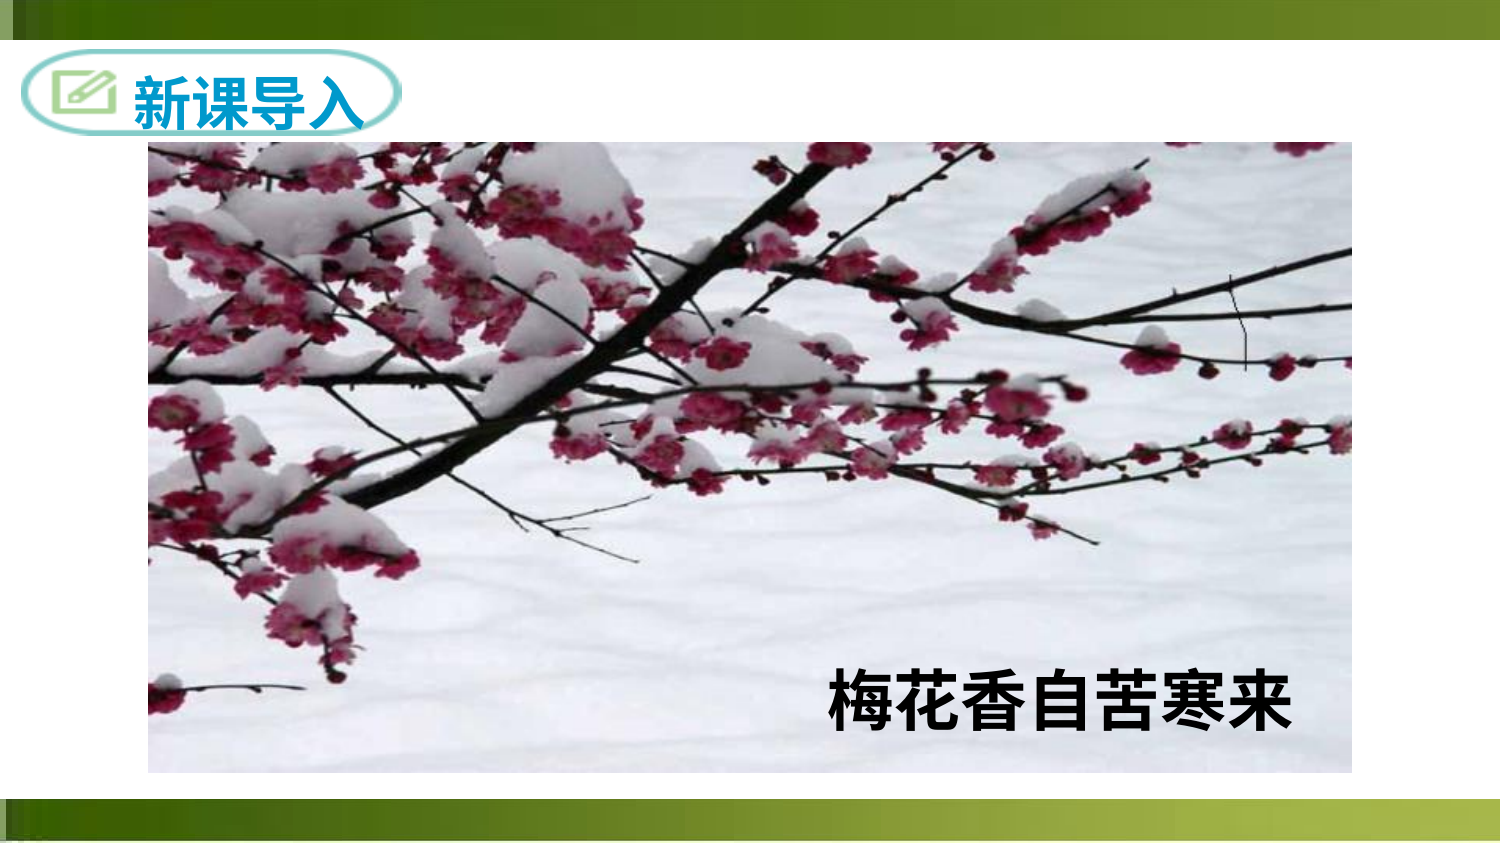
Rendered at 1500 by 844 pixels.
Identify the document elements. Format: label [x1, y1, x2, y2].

text_box [20, 49, 402, 146]
picture [0, 799, 1500, 843]
picture [148, 142, 1352, 774]
picture [0, 0, 1500, 40]
